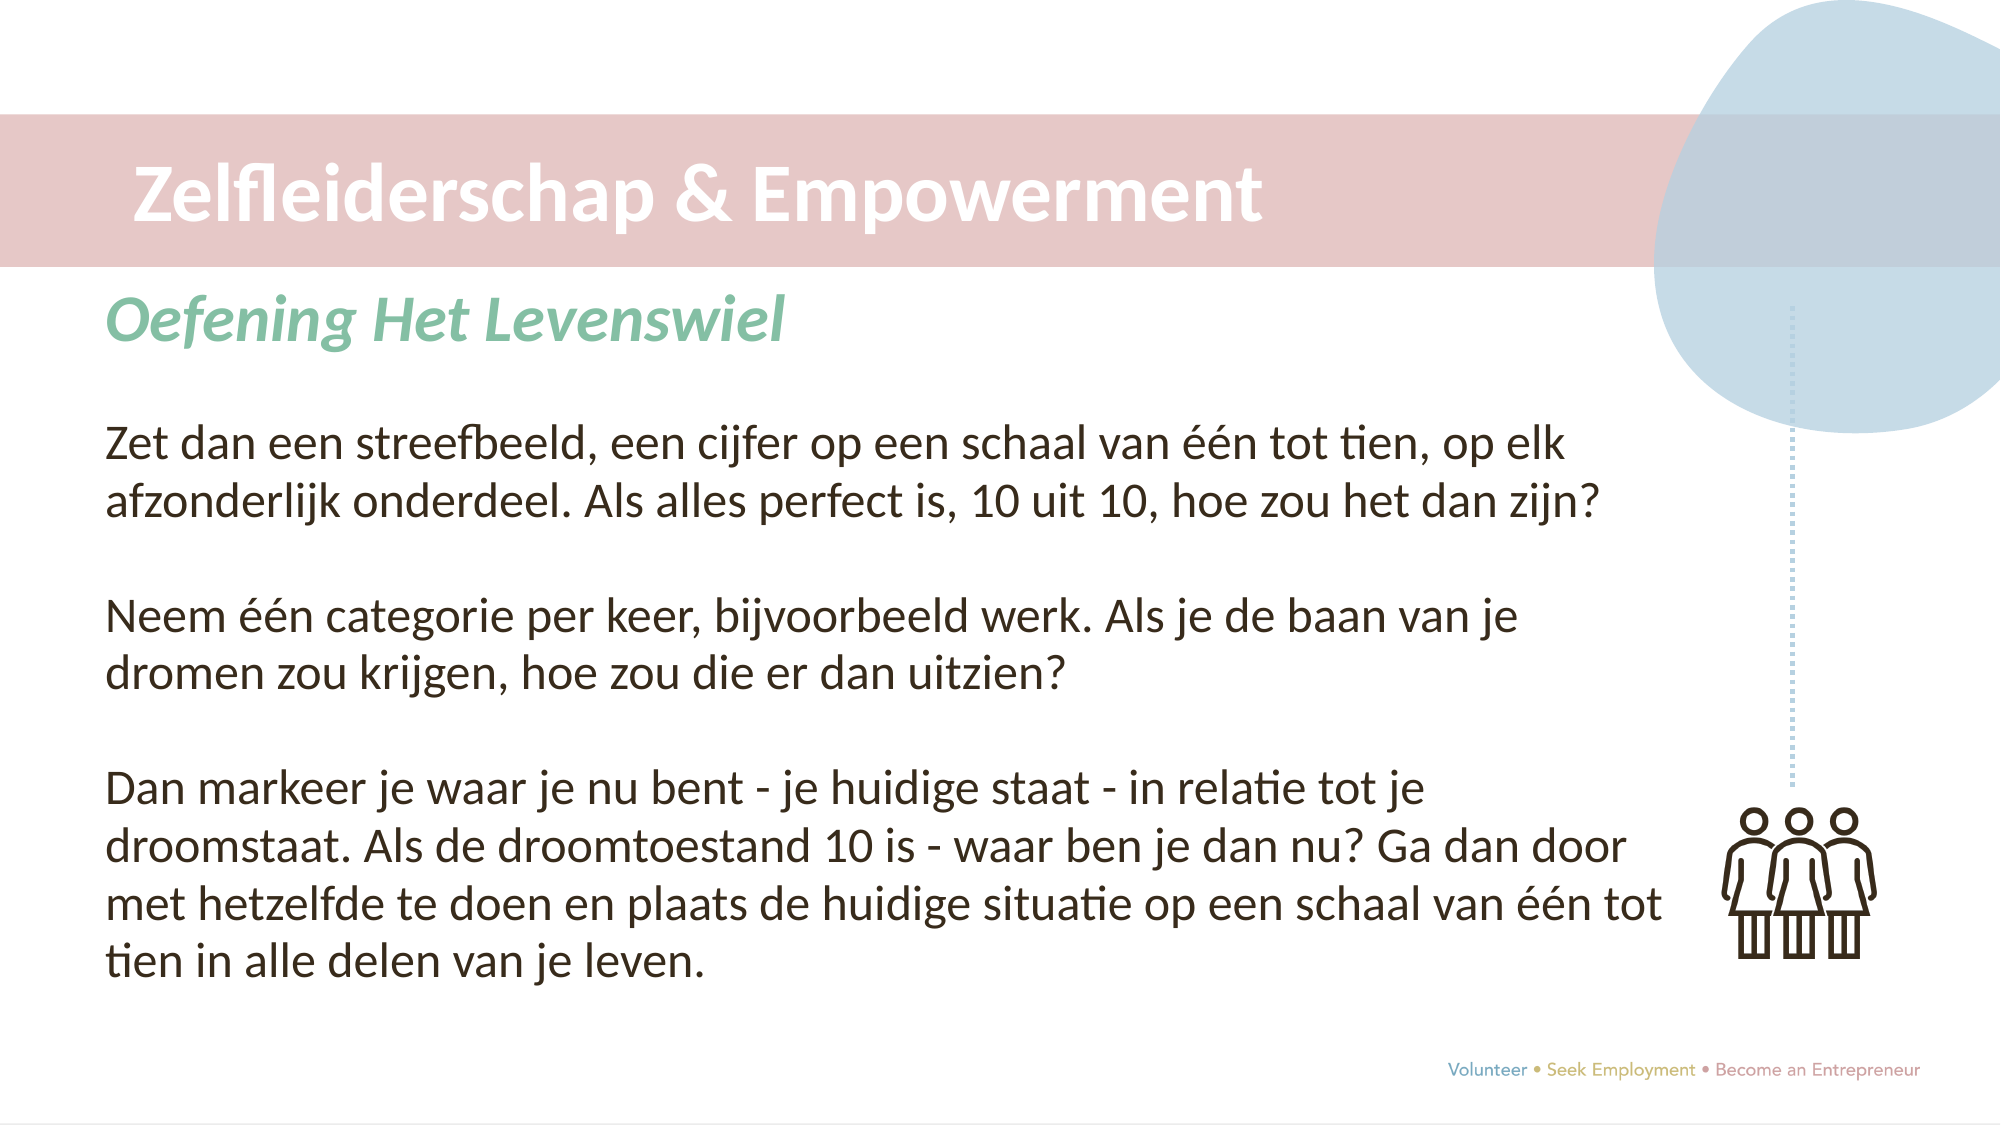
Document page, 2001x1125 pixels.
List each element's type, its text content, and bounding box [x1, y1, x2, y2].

text_box [1653, 0, 2000, 434]
text_box Zelfleiderschap & Empowerment [99, 147, 1312, 289]
picture [1709, 793, 1889, 973]
text_box [0, 113, 1699, 268]
text_box Oefening Het Levenswiel Zet dan een streefbeeld, een cijfer op een schaal van één tot tien, op elk afzonderlijk onderdeel. Als alles perfect is, 10 uit 10, hoe zou het dan zijn? Neem één categorie per keer, bijvoorbeeld werk. Als je de baan van je dromen zou krijgen, hoe zou die er dan uitzien? Dan markeer je waar je nu bent - je huidige staat - in relatie tot je droomstaat. Als de droomtoestand 10 is - waar ben je dan nu? Ga dan door met hetzelfde te doen en plaats de huidige situatie op een schaal van één tot tien in alle delen van je leven. [90, 289, 1688, 914]
picture [1418, 1046, 1971, 1103]
